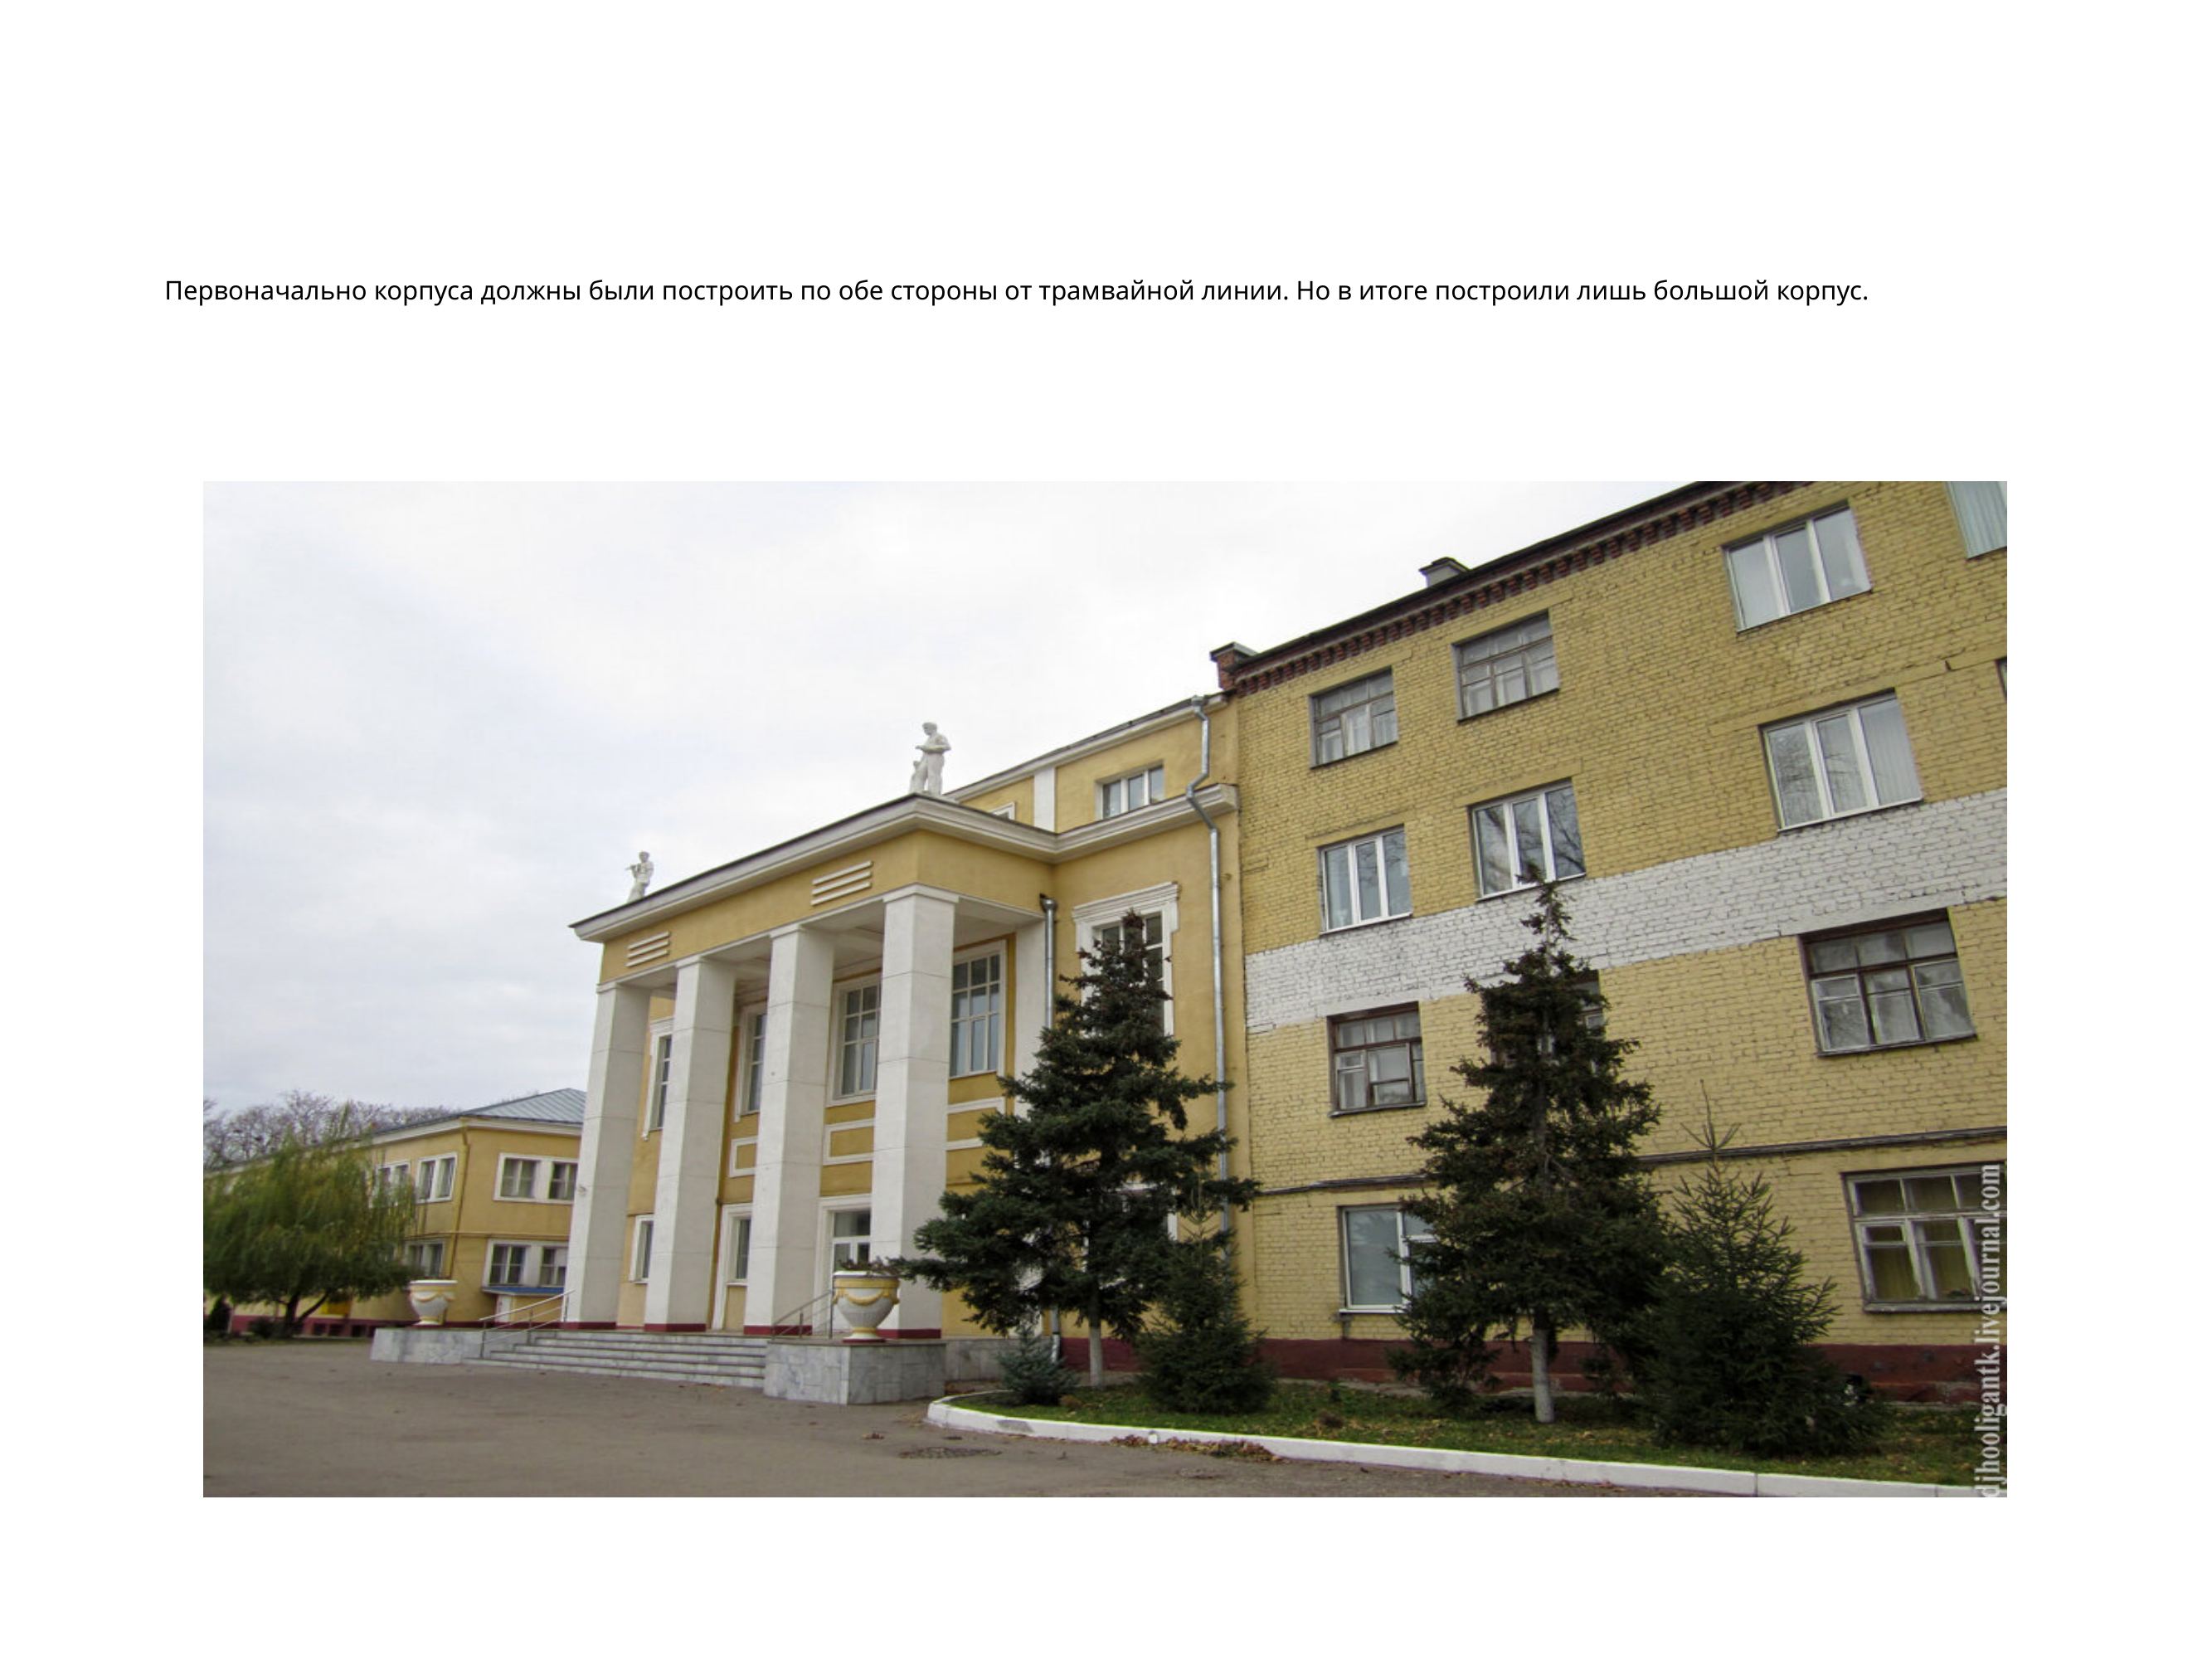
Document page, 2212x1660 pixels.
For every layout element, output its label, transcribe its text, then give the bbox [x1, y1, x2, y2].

title Первоначально корпуса должны были построить по обе стороны от трамвайной линии. Но в итоге построили лишь большой корпус. [152, 268, 2060, 346]
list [203, 481, 2006, 1497]
